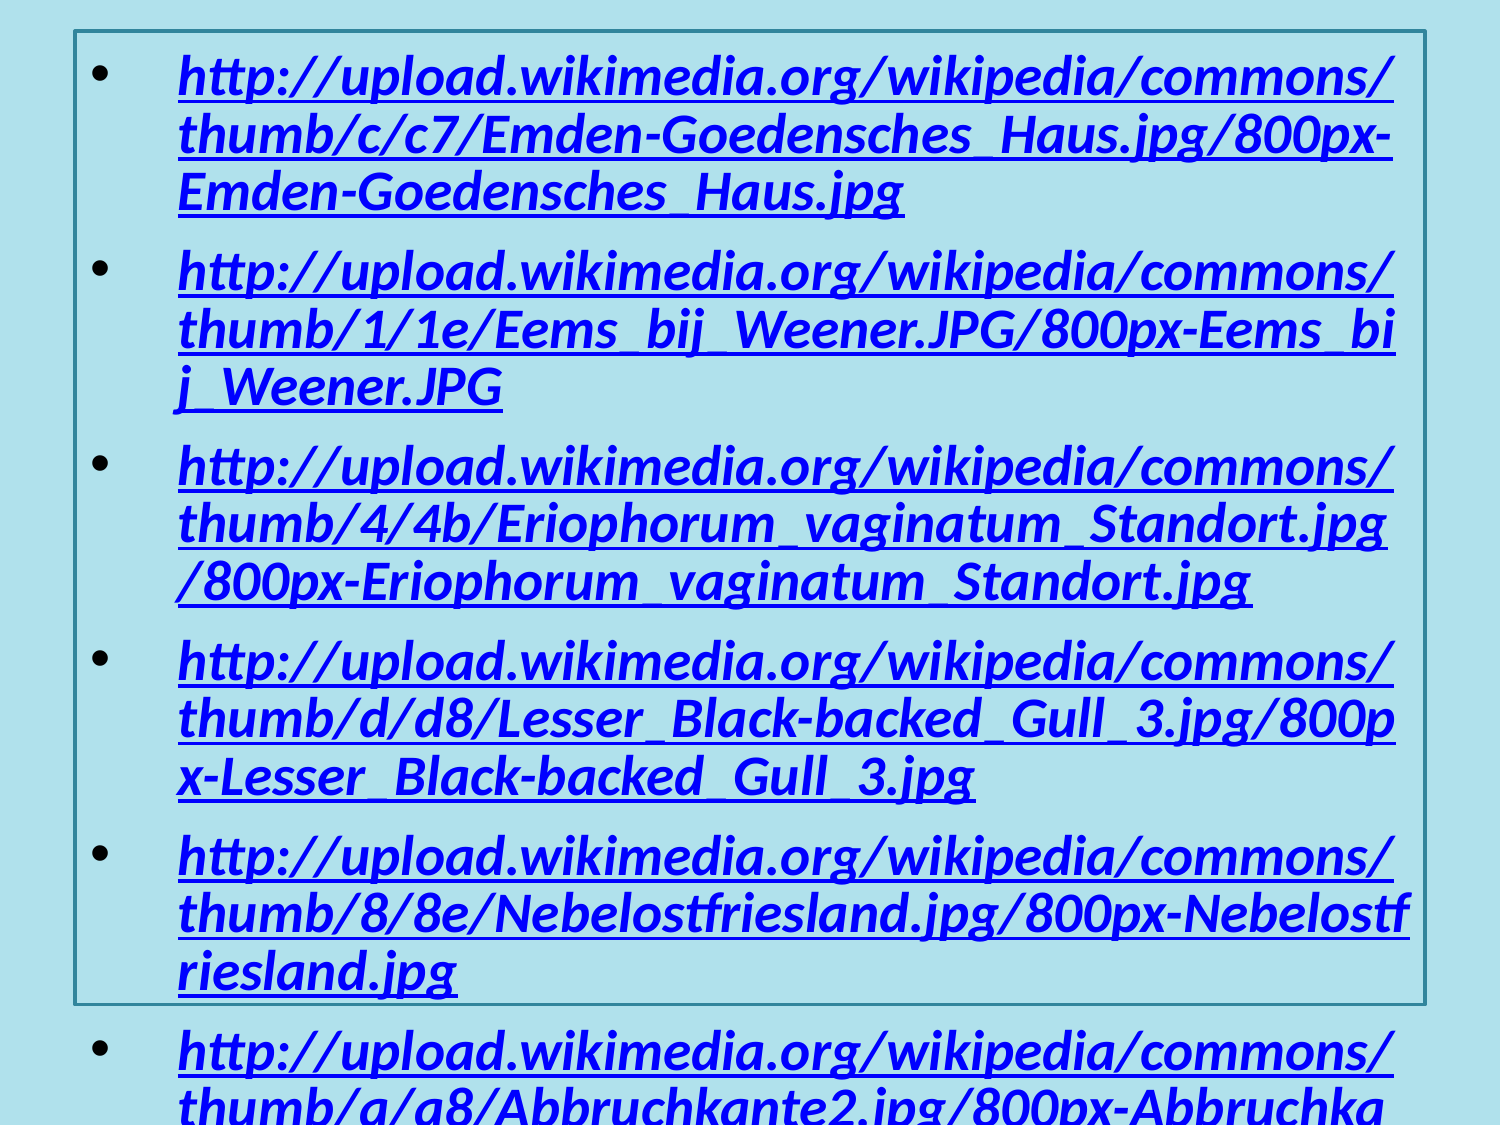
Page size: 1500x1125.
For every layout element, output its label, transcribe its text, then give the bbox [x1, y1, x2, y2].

list http://upload.wikimedia.org/wikipedia/commons/thumb/c/c7/Emden-Goedensches_Haus.jpg/800px-Emden-Goedensches_Haus.jpg http://upload.wikimedia.org/wikipedia/commons/thumb/1/1e/Eems_bij_Weener.JPG/800px-Eems_bij_Weener.JPG http://upload.wikimedia.org/wikipedia/commons/thumb/4/4b/Eriophorum_vaginatum_Standort.jpg/800px-Eriophorum_vaginatum_Standort.jpg http://upload.wikimedia.org/wikipedia/commons/thumb/d/d8/Lesser_Black-backed_Gull_3.jpg/800px-Lesser_Black-backed_Gull_3.jpg http://upload.wikimedia.org/wikipedia/commons/thumb/8/8e/Nebelostfriesland.jpg/800px-Nebelostfriesland.jpg http://upload.wikimedia.org/wikipedia/commons/thumb/a/a8/Abbruchkante2.jpg/800px-Abbruchkante2.jpg http://upload.wikimedia.org/wikipedia/commons/thumb/d/da/Suurhusen_kirche.jpg/800px-Suurhusen_kirche.jpg http://upload.wikimedia.org/wikipedia/de/2/22/Schlossluetetsburg.jpg http://upload.wikimedia.org/wikipedia/commons/thumb/8/8b/Norderburg_%28Dornum%29_Hauptgebaeude.jpg/800px-Norderburg_%28Dornum%29_Hauptgebaeude.jpg [75, 30, 1425, 1005]
